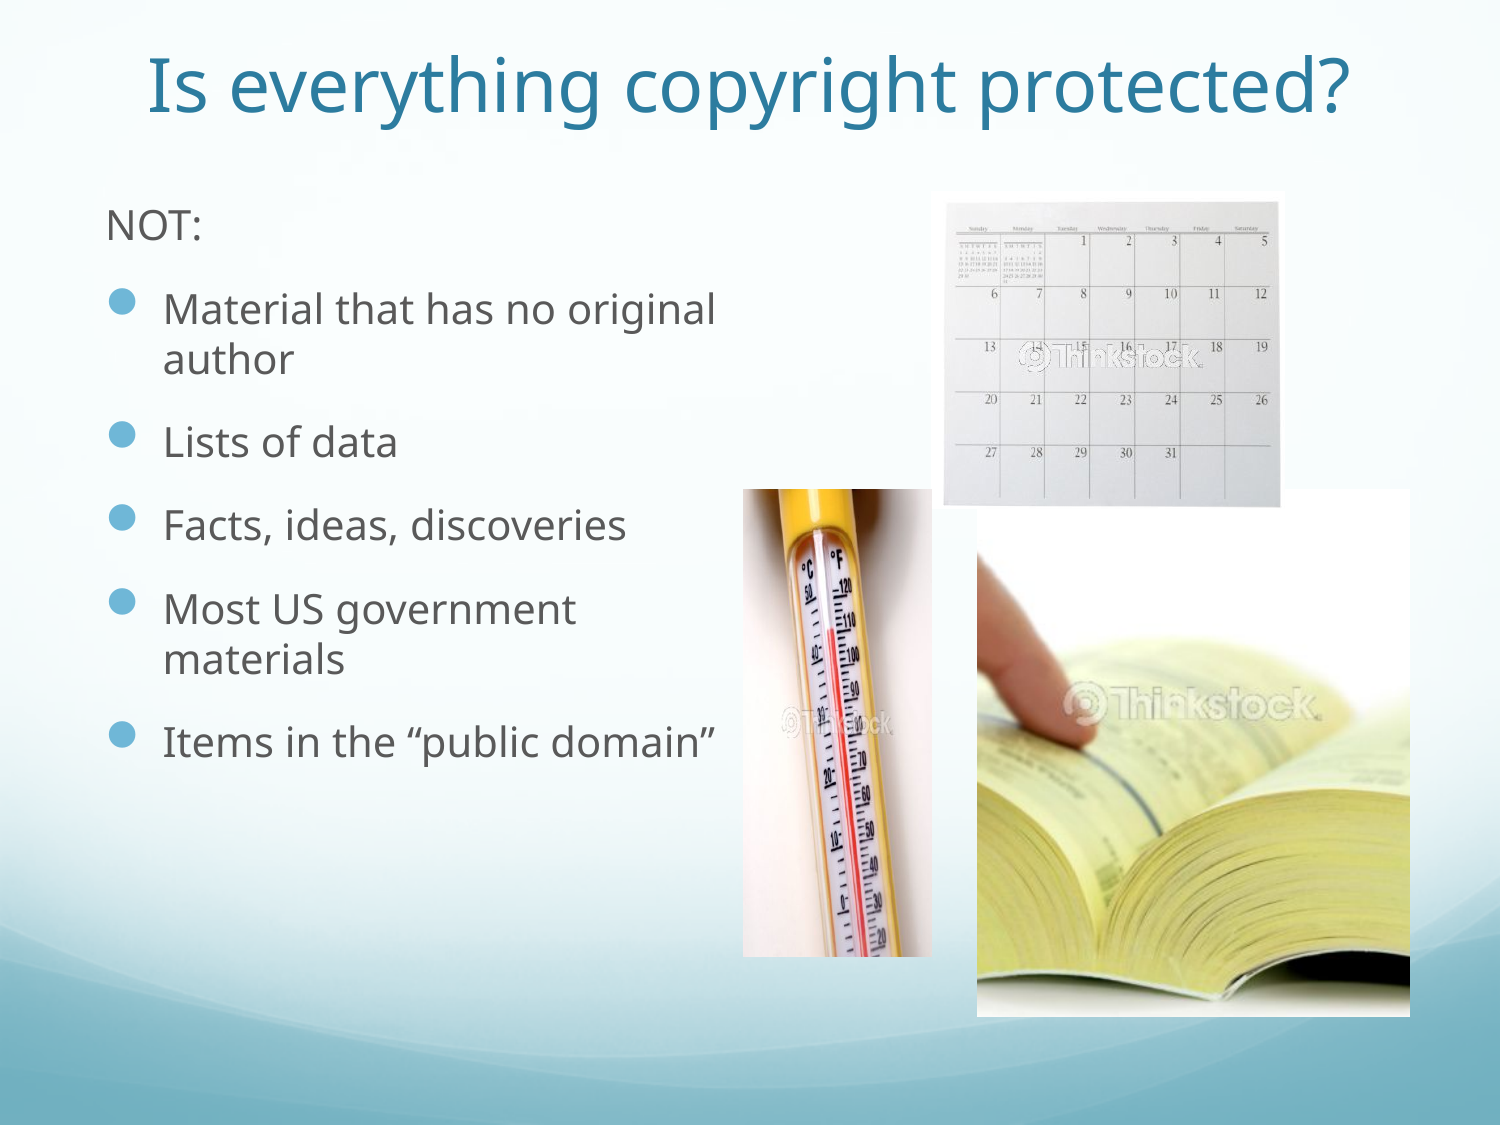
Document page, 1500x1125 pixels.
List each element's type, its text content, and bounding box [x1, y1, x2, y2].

list NOT: Material that has no original author Lists of data Facts, ideas, discoveries Most US government materials Items in the “public domain” [90, 191, 780, 905]
picture [743, 191, 1410, 1018]
title Is everything copyright protected? [90, 17, 1410, 136]
